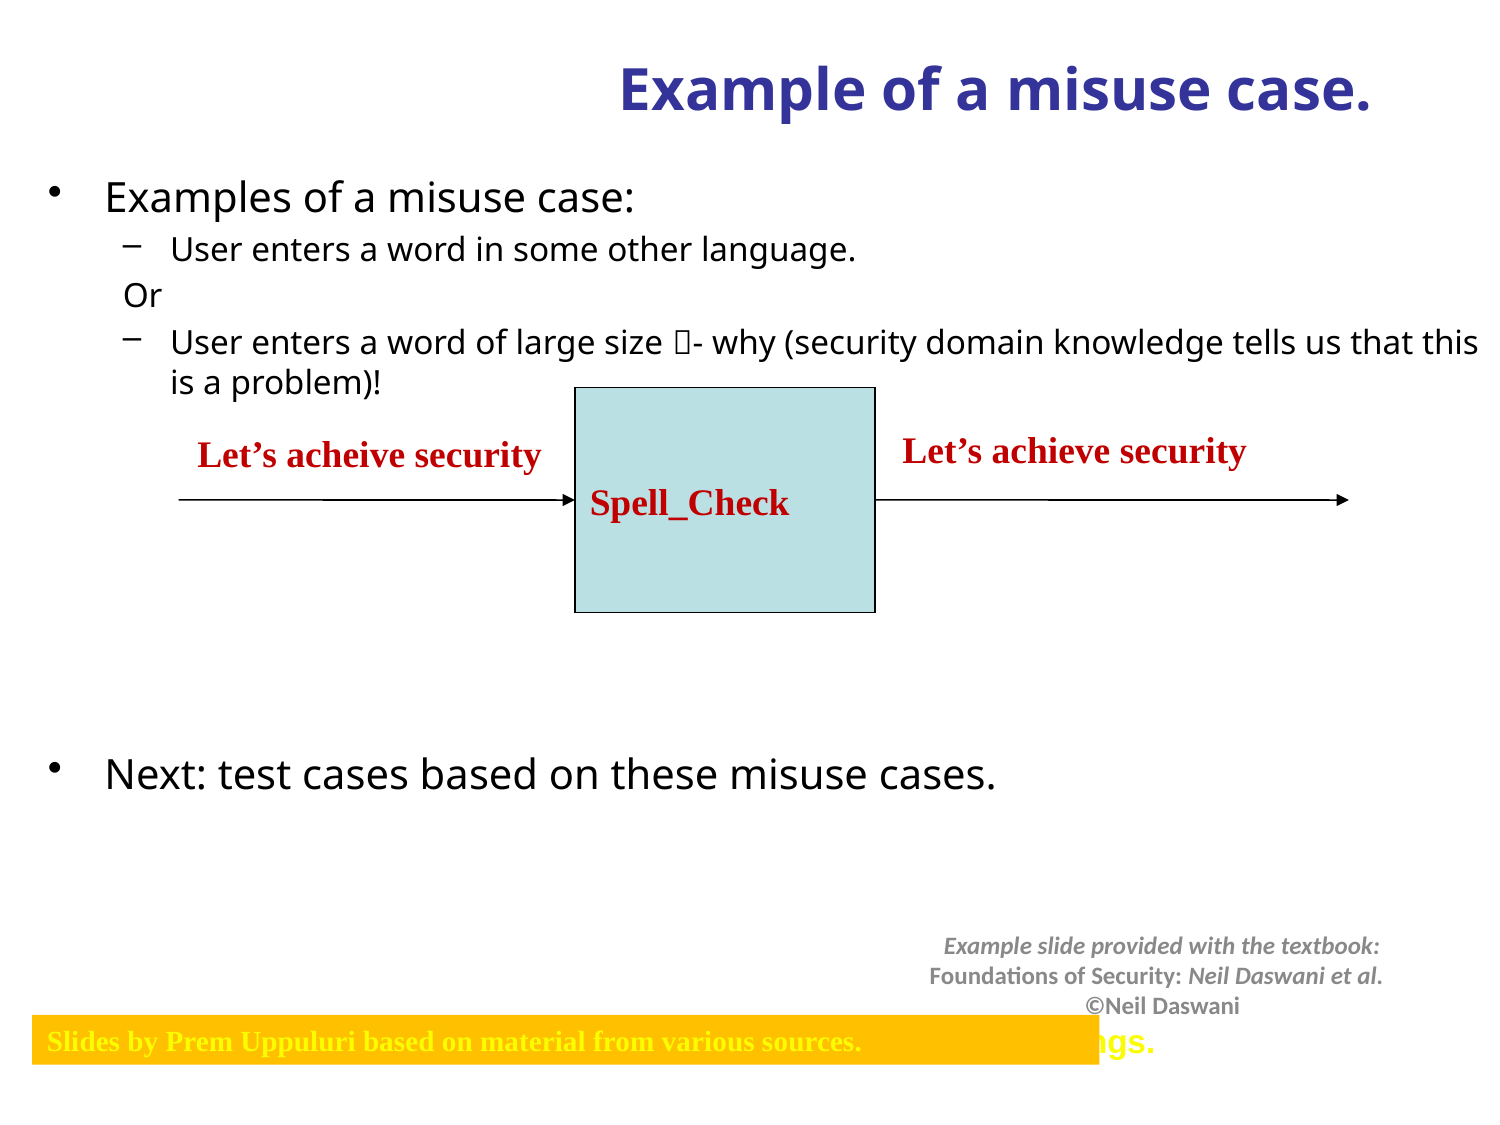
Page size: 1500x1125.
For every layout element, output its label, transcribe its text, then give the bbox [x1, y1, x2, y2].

text_box Let’s acheive security [182, 423, 558, 483]
text_box Spell_Check [574, 387, 875, 613]
text_box Let’s achieve security [887, 418, 1263, 479]
text_box [178, 493, 575, 507]
text_box [874, 493, 1349, 507]
title Example of a misuse case. [112, 24, 1388, 150]
text_box Example slide provided with the textbook: Foundations of Security: Neil Daswani et al. ©Neil Daswani [912, 911, 1413, 1039]
list Examples of a misuse case: User enters a word in some other language. Or User enters a word of large size - why (security domain knowledge tells us that this is a problem)! Next: test cases based on these misuse cases. [33, 163, 1496, 1062]
